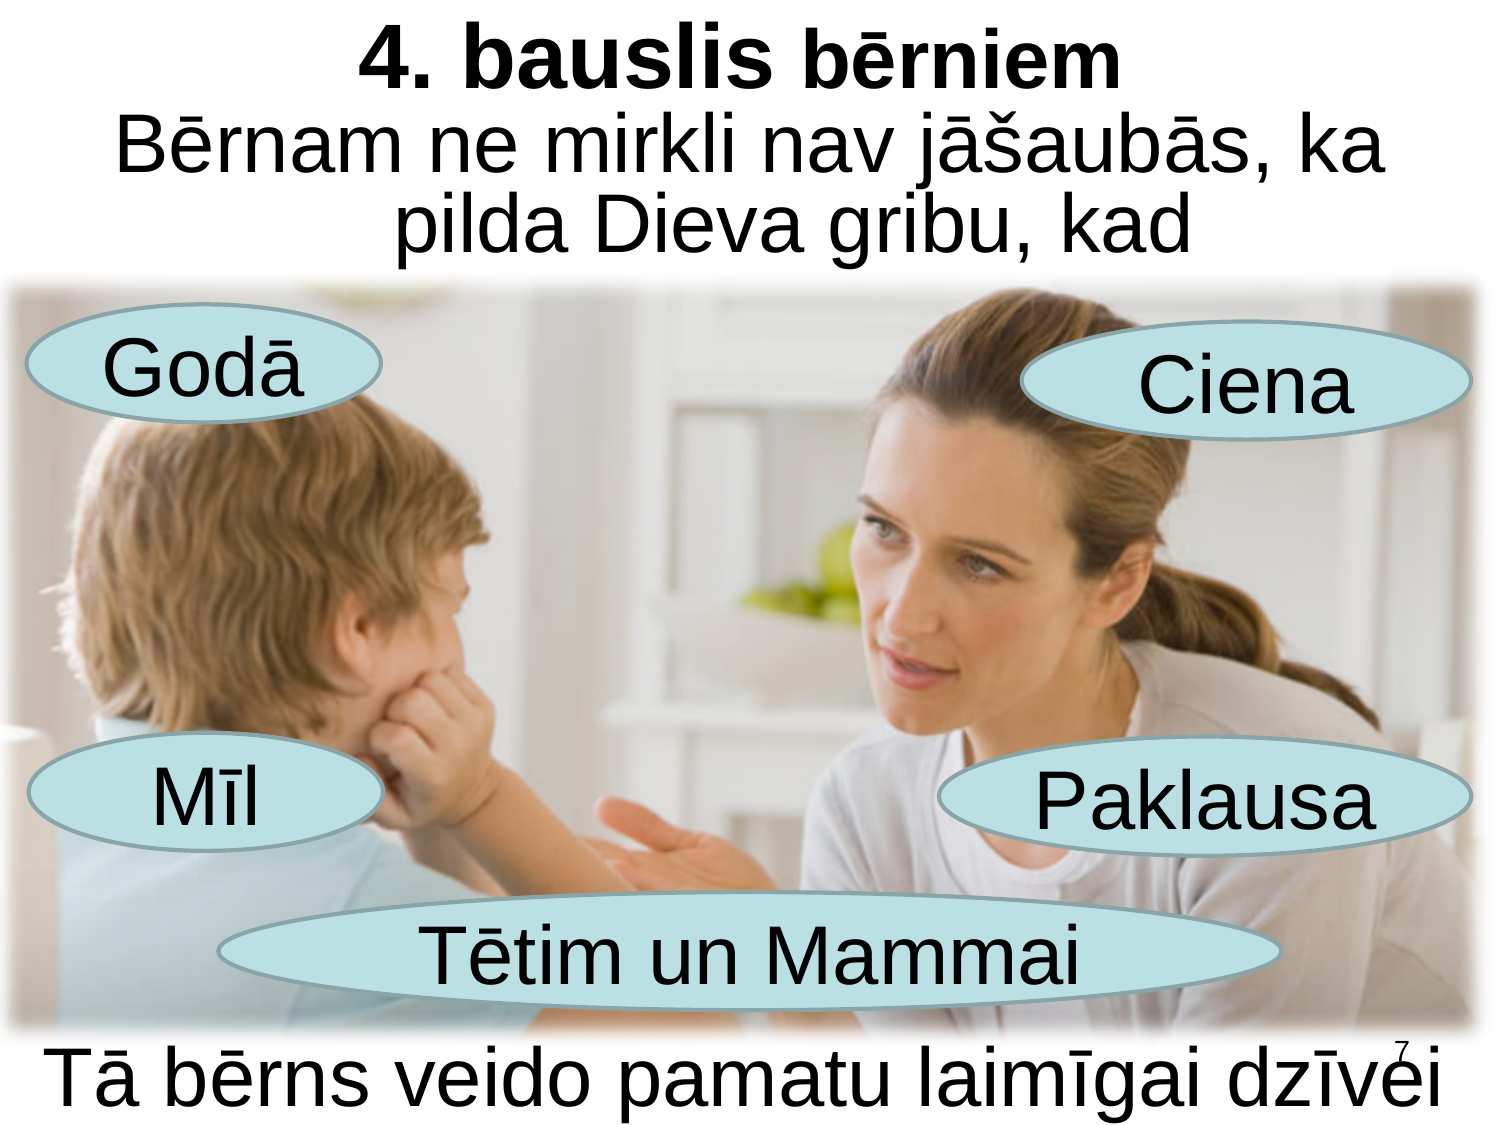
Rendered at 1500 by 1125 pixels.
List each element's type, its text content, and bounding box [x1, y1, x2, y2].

picture [0, 268, 1492, 1046]
text_box Bērnam ne mirkli nav jāšaubās, ka pilda Dieva gribu, kad [0, 100, 1500, 276]
text_box Tā bērns veido pamatu laimīgai dzīvei [0, 1052, 1494, 1125]
title 4. bauslis bērniem [52, 18, 1430, 86]
